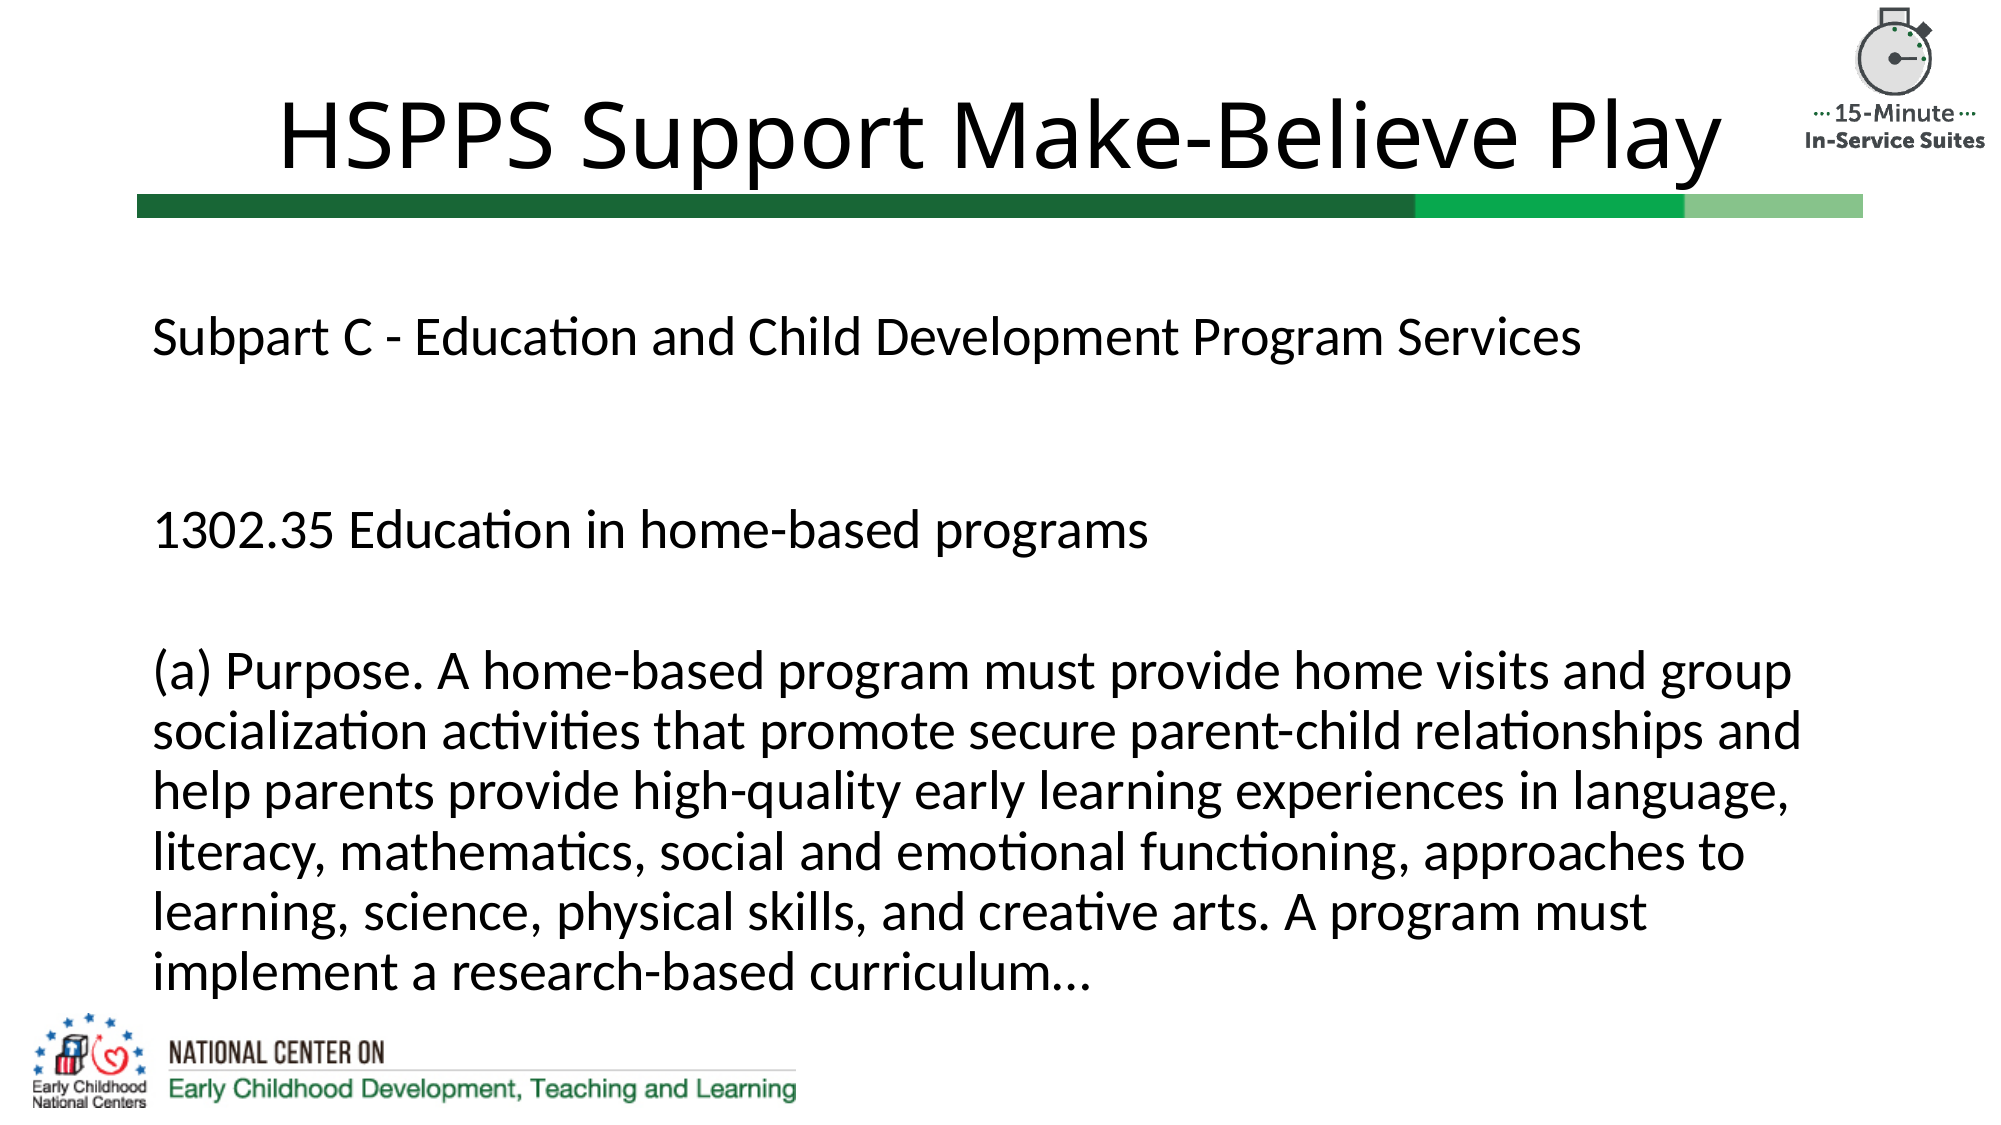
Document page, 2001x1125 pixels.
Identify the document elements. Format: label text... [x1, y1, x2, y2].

title HSPPS Support Make-Believe Play [137, 59, 1863, 218]
picture [33, 1013, 796, 1108]
list Subpart C - Education and Child Development Program Services 1302.35 Education in home-based programs (a) Purpose. A home-based program must provide home visits and group socialization activities that promote secure parent-child relationships and help parents provide high-quality early learning experiences in language, literacy, mathematics, social and emotional functioning, approaches to learning, science, physical skills, and creative arts. A program must implement a research-based curriculum… [137, 299, 1863, 1014]
picture [1790, 0, 1999, 161]
